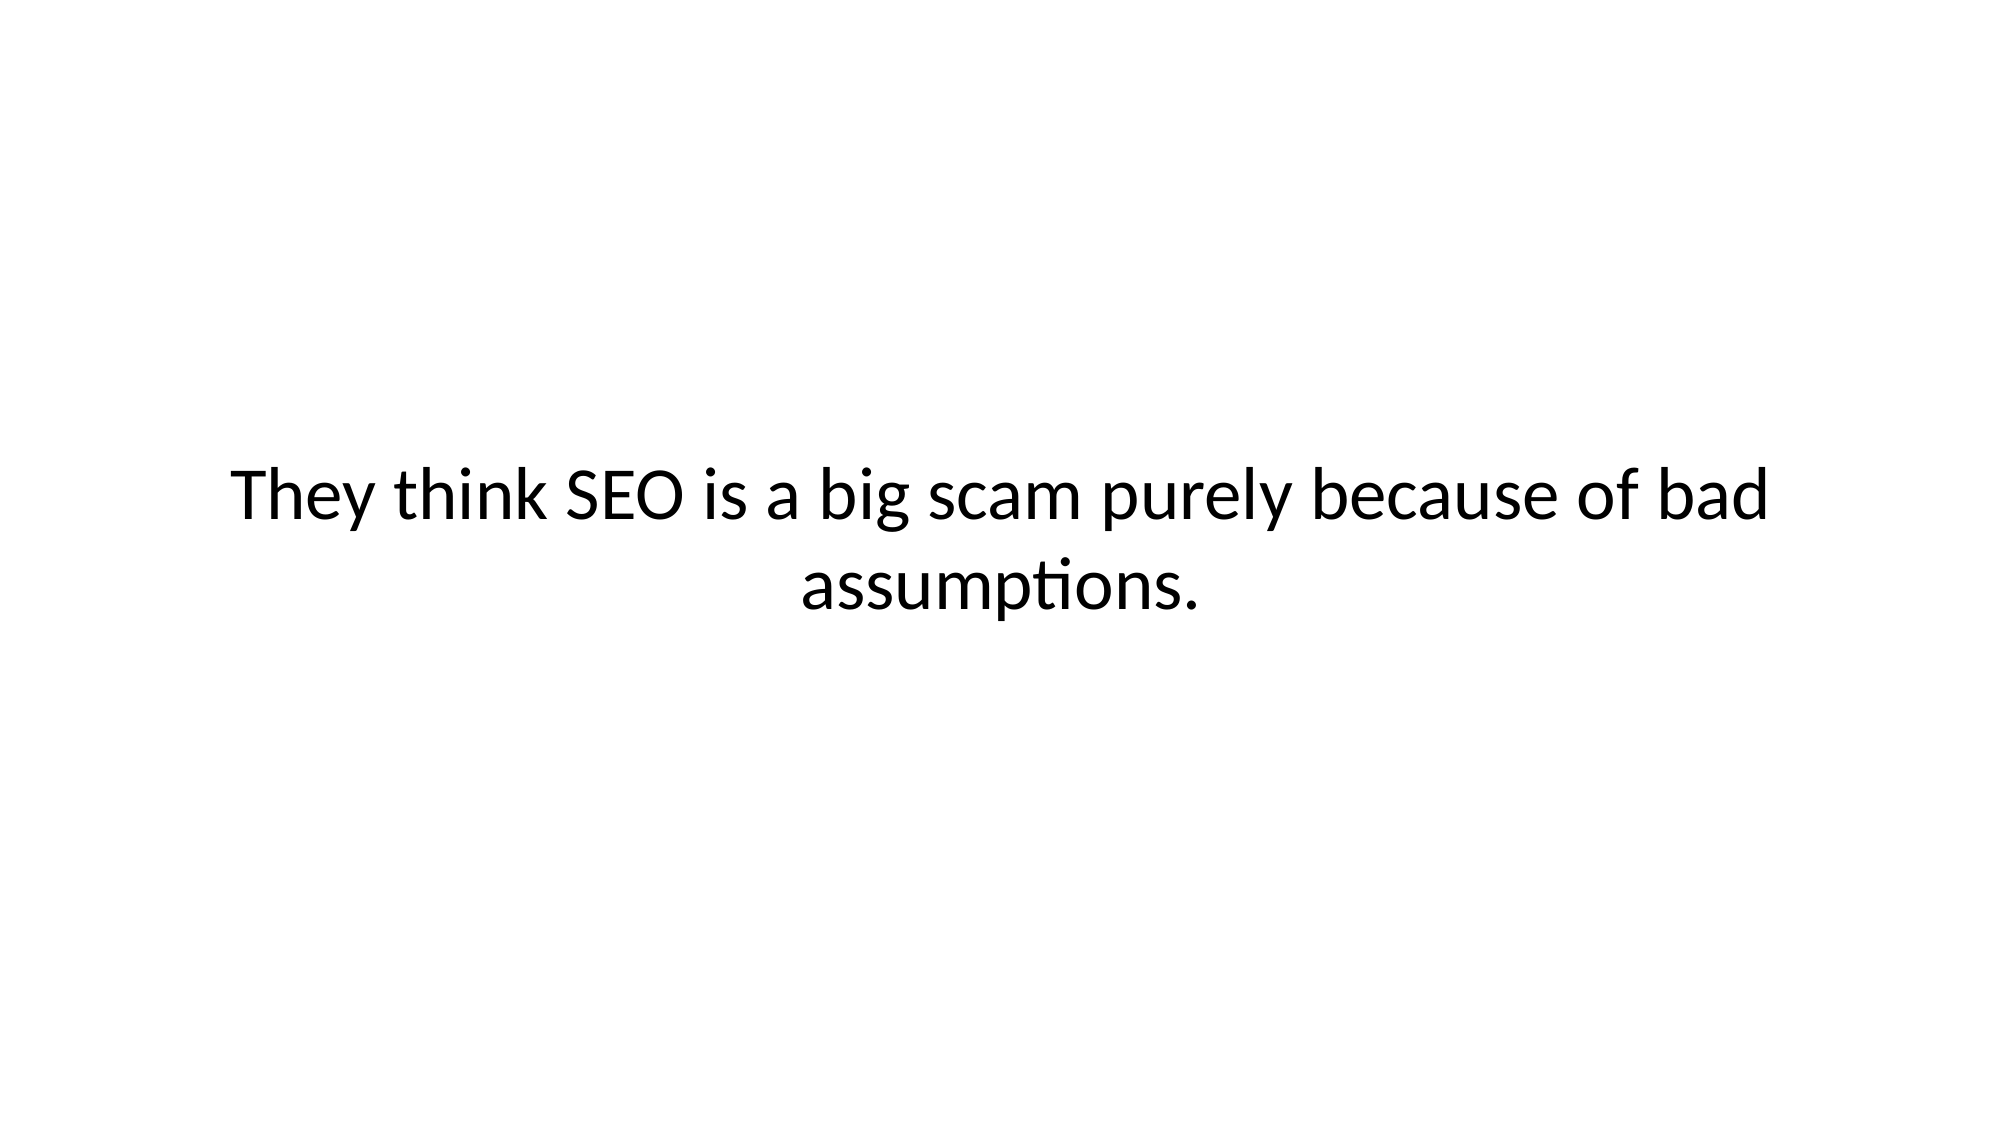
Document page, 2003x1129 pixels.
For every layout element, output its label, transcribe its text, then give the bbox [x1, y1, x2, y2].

title They think SEO is a big scam purely because of bad assumptions. [150, 287, 1853, 782]
